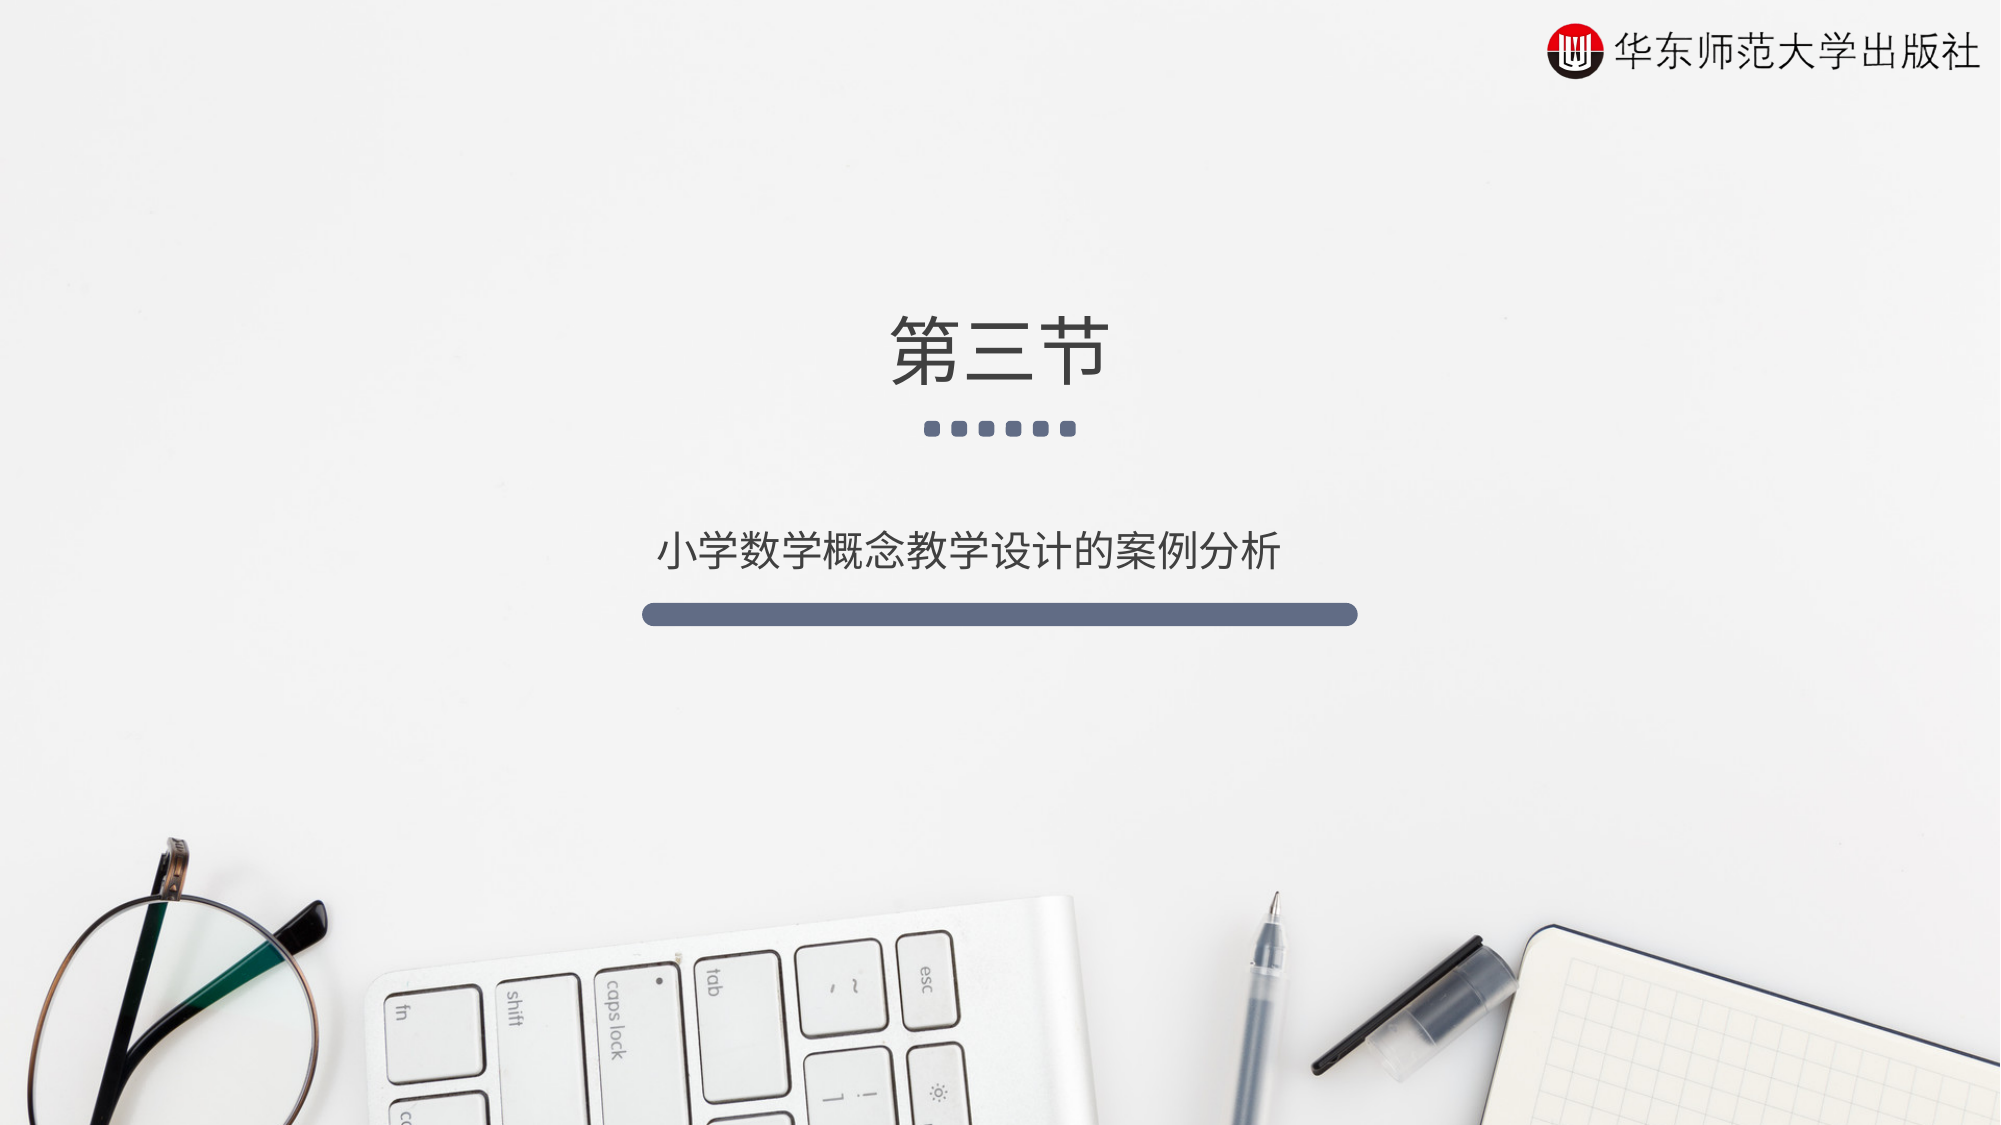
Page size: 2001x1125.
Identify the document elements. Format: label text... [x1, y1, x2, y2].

text_box 第三节 [638, 296, 1361, 402]
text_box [1536, 13, 1989, 83]
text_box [924, 420, 1076, 437]
text_box [641, 601, 1359, 628]
picture [0, 0, 2000, 1125]
text_box 小学数学概念教学设计的案例分析 [656, 525, 1344, 576]
